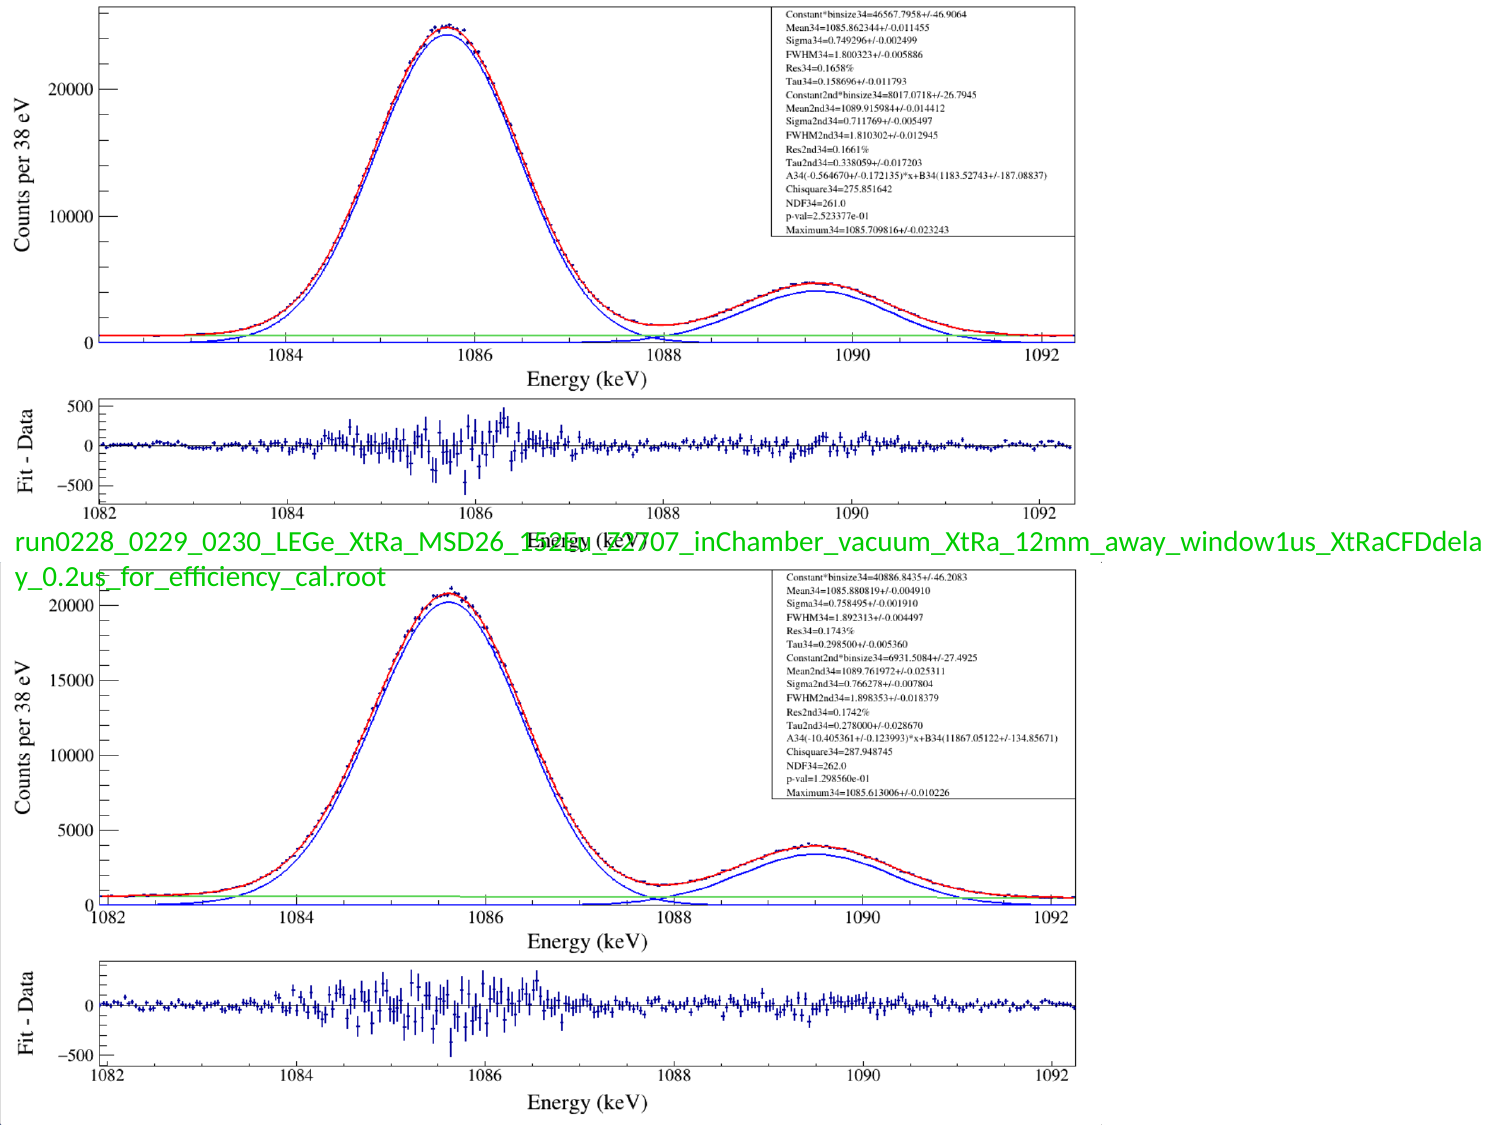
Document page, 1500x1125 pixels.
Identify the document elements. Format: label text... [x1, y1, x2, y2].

text_box run0228_0229_0230_LEGe_XtRa_MSD26_152Eu_Z2707_inChamber_vacuum_XtRa_12mm_away_window1us_XtRaCFDdelay_0.2us_for_efficiency_cal.root [1102, 514, 1500, 600]
picture [0, 0, 1102, 1125]
